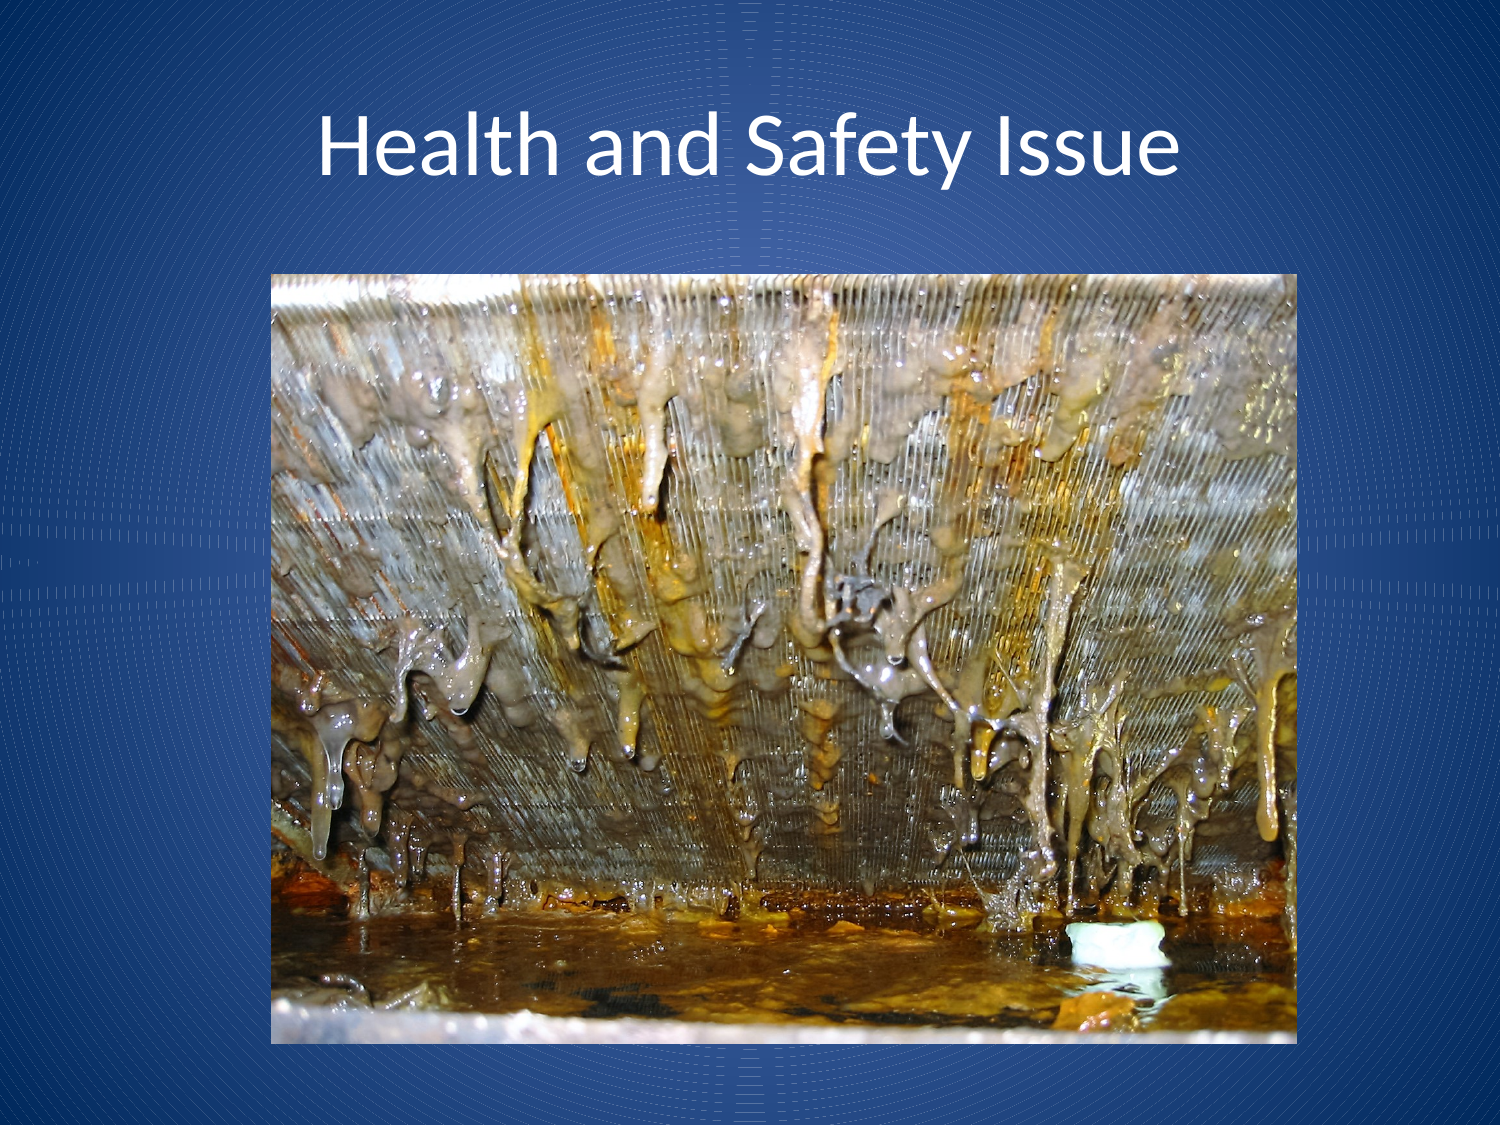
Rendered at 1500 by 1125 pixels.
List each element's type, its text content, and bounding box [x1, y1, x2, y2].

title Health and Safety Issue [75, 45, 1425, 233]
picture [271, 274, 1297, 1044]
